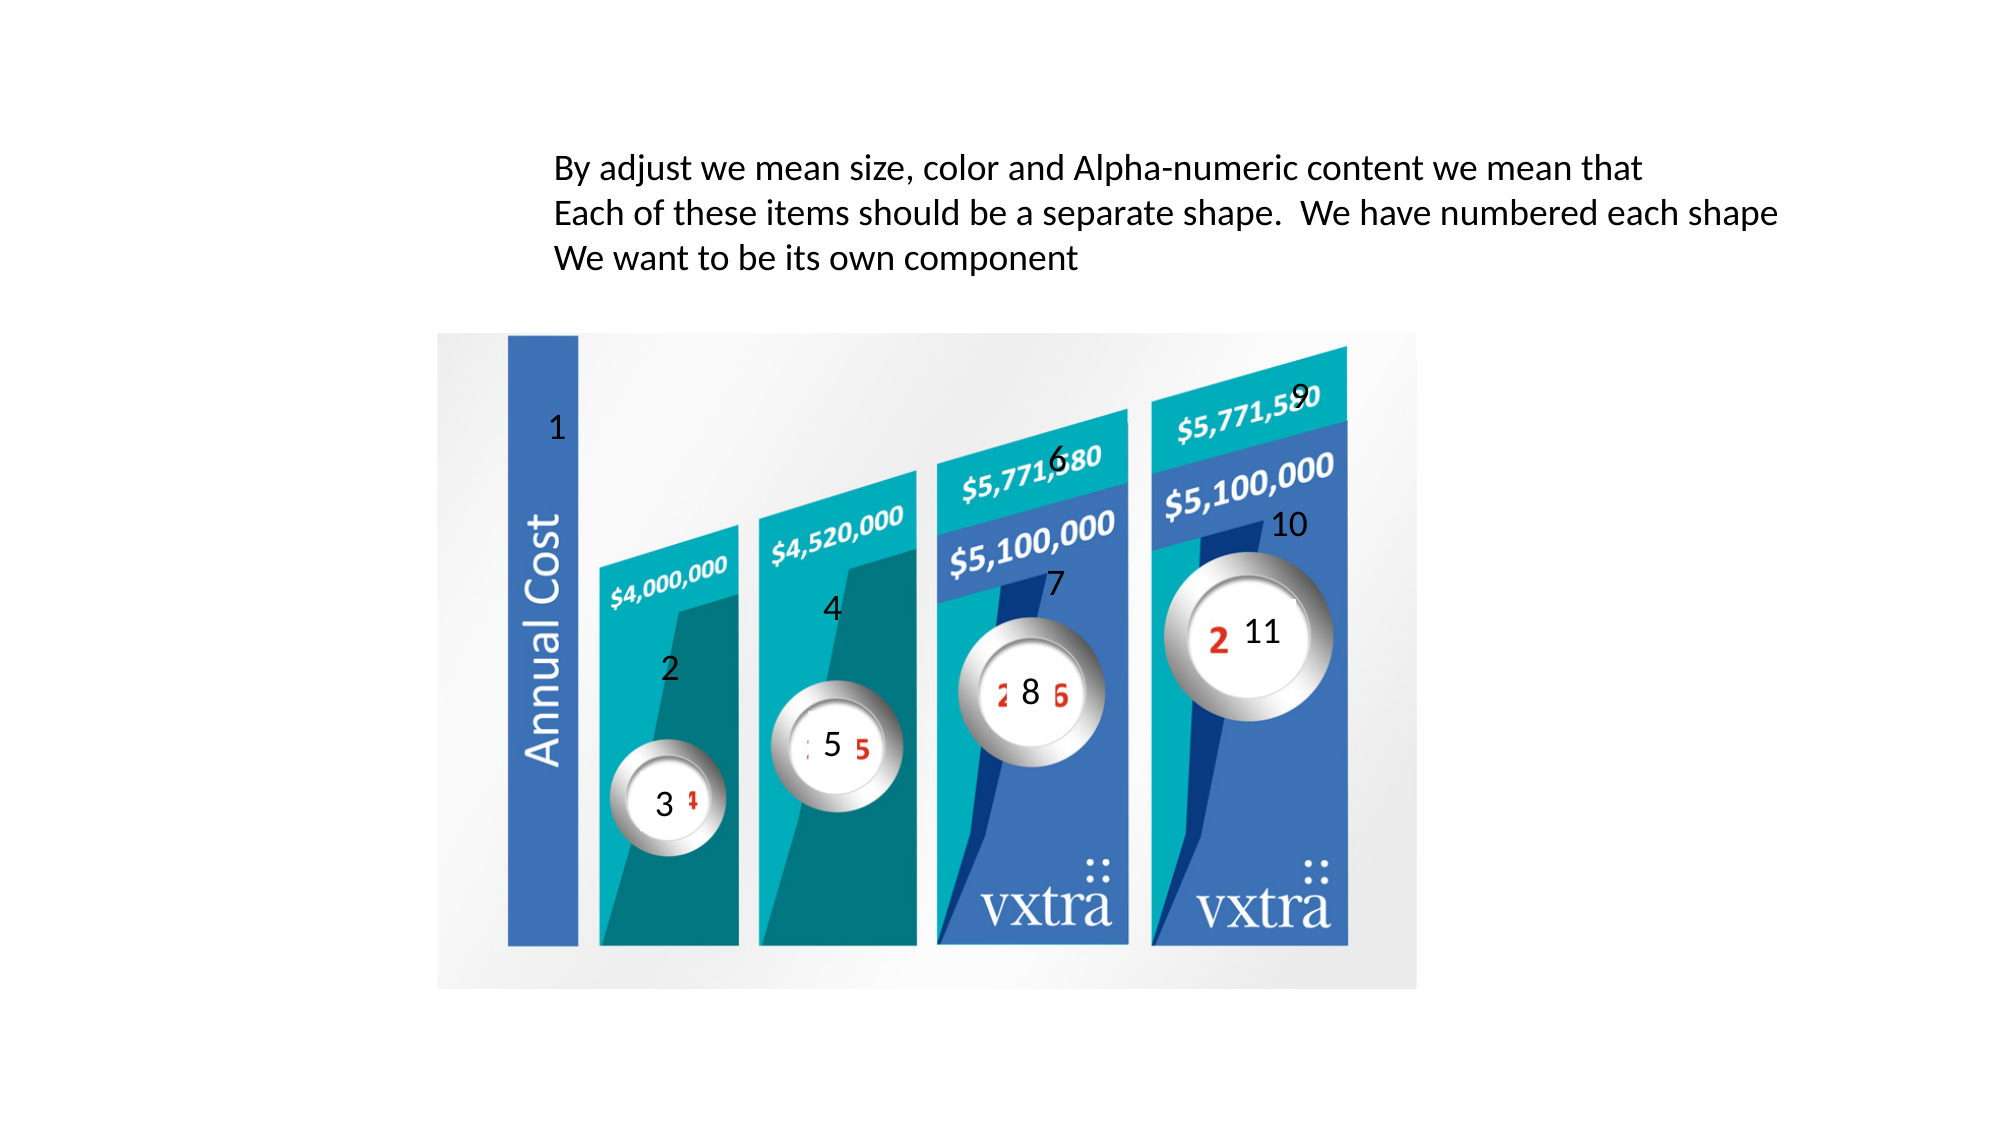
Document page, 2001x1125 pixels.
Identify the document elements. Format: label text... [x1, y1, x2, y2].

picture [437, 332, 1417, 989]
text_box By adjust we mean size, color and Alpha-numeric content we mean that Each of these items should be a separate shape. We have numbered each shape We want to be its own component [538, 136, 1796, 331]
